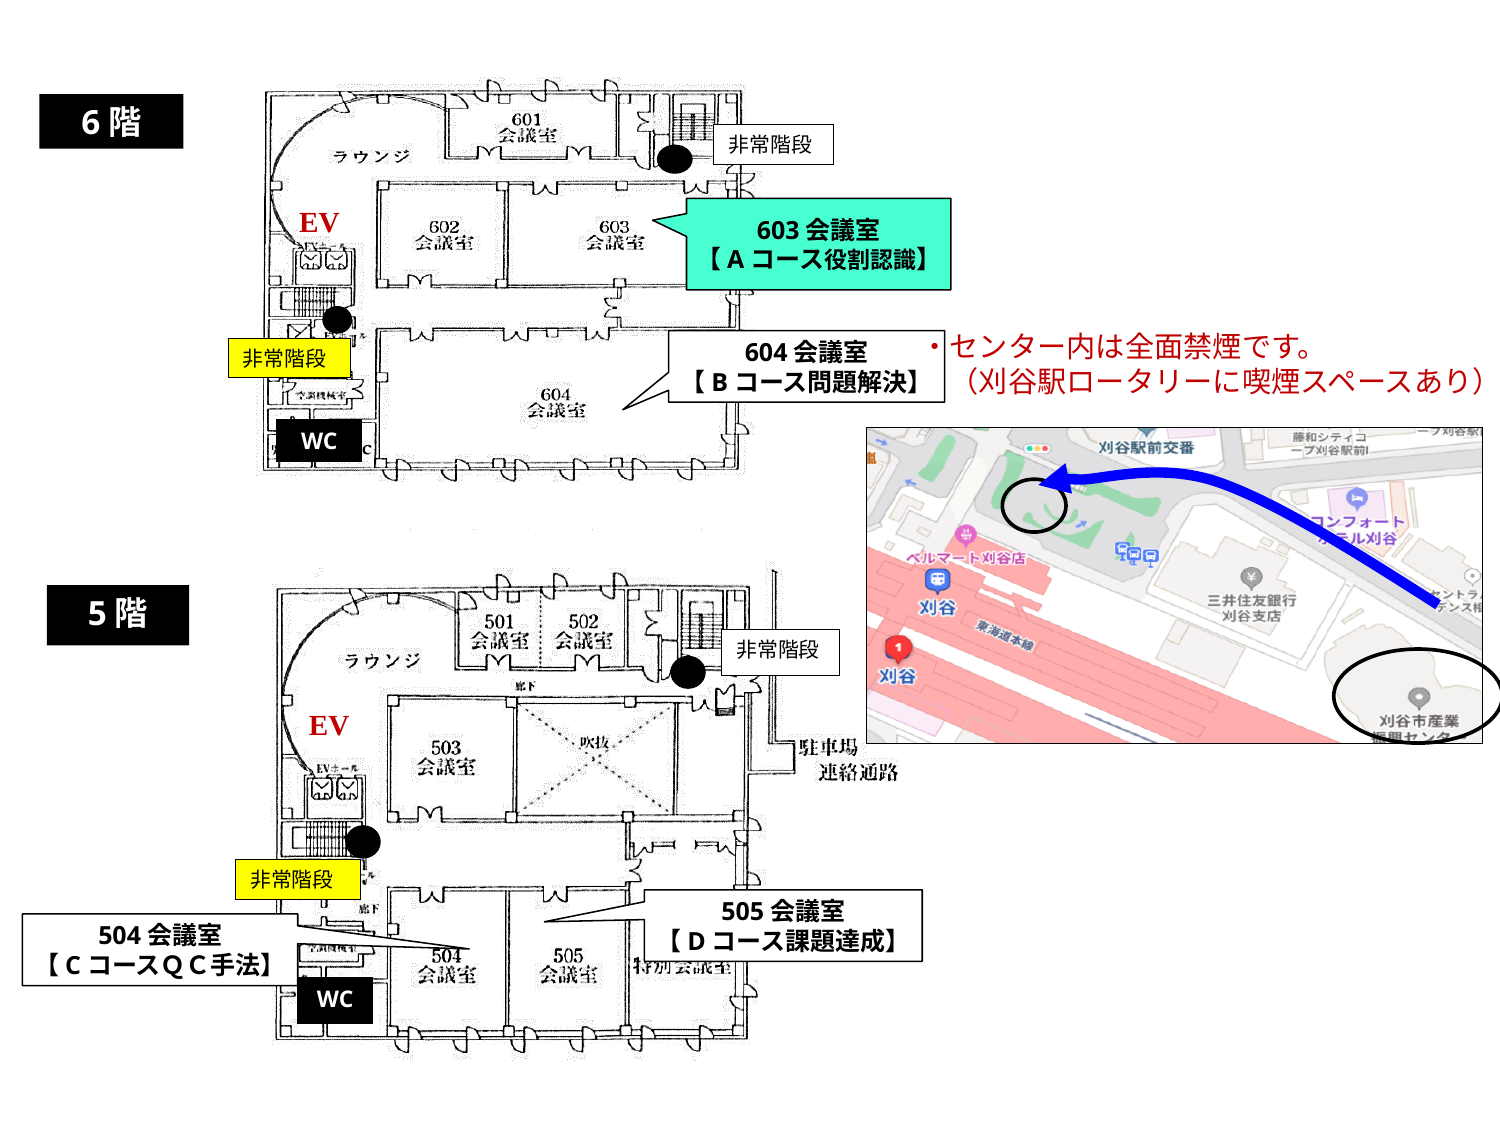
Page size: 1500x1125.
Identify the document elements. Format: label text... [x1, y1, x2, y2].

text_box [46, 528, 906, 1062]
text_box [39, 46, 951, 485]
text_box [866, 426, 1500, 744]
text_box ・センター内は全面禁煙です。 （刈谷駅ロータリーに喫煙スペースあり） [957, 321, 1500, 406]
